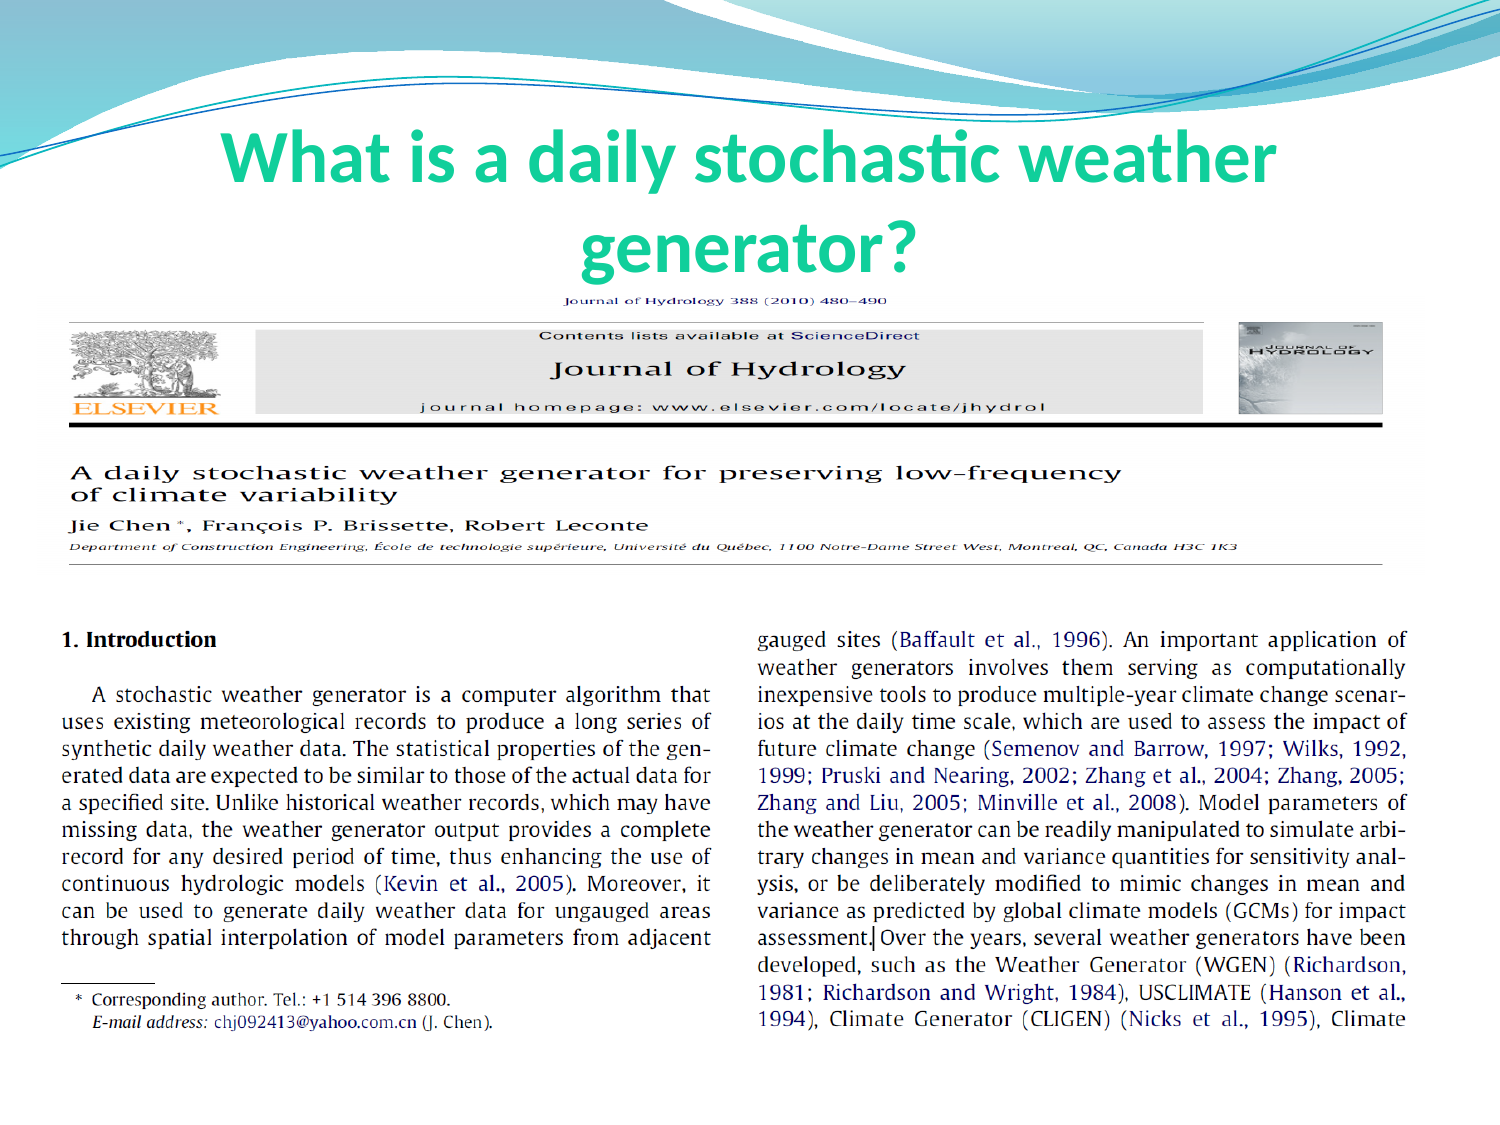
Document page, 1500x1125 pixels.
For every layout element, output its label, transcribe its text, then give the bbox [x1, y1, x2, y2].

picture [24, 616, 1451, 1051]
title What is a daily stochastic weather generator? [75, 99, 1425, 288]
picture [37, 294, 1426, 576]
